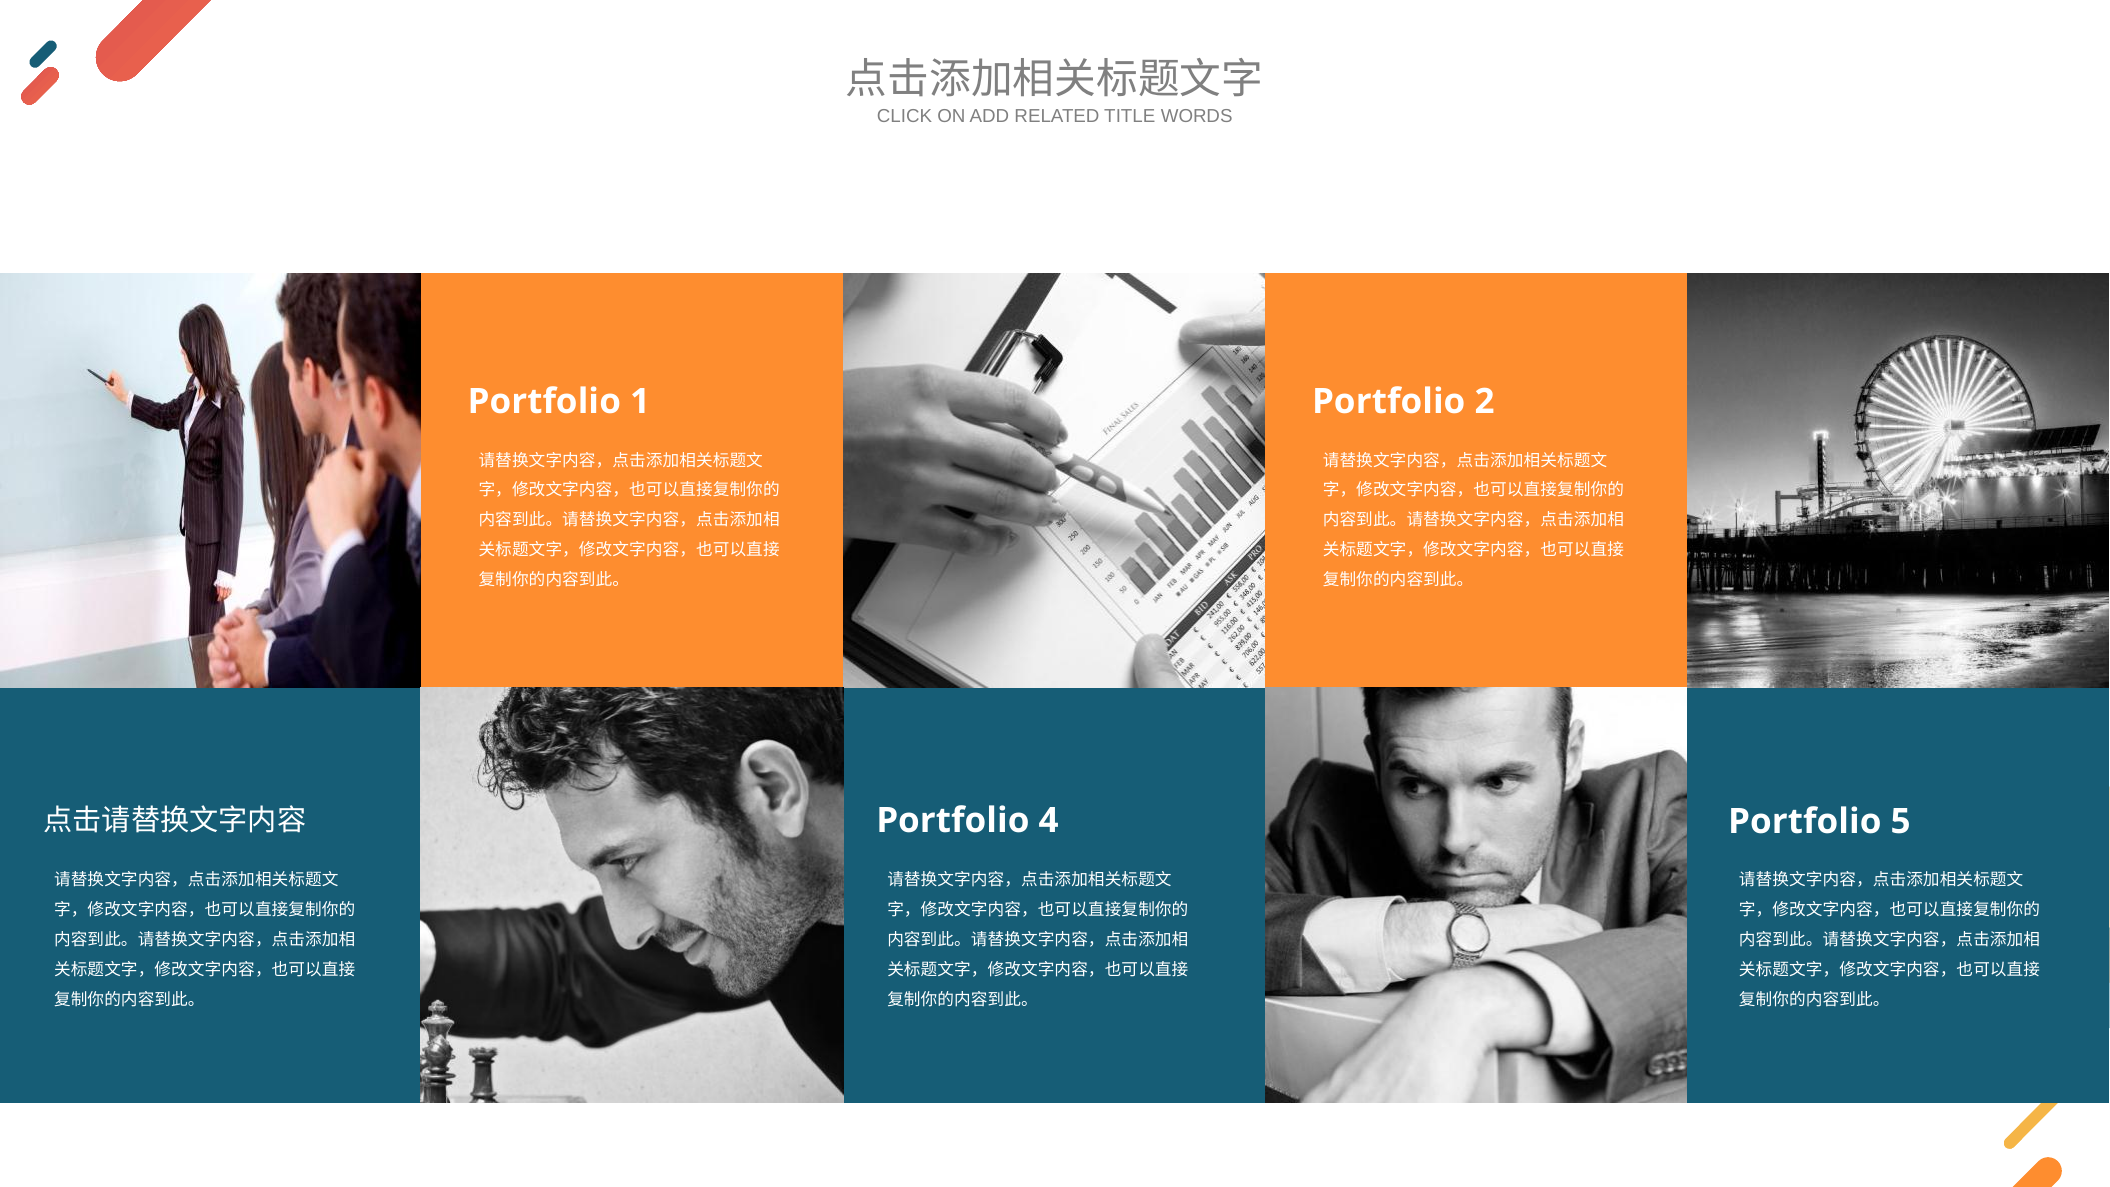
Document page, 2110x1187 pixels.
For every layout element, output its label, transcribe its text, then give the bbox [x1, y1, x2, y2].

text_box CLICK ON ADD RELATED TITLE WORDS [852, 95, 1257, 130]
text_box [1687, 273, 2109, 1103]
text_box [1265, 273, 1687, 1103]
text_box 点击添加相关标题文字 [803, 44, 1307, 107]
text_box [0, 273, 420, 1103]
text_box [420, 273, 843, 1103]
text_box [843, 273, 1265, 1103]
